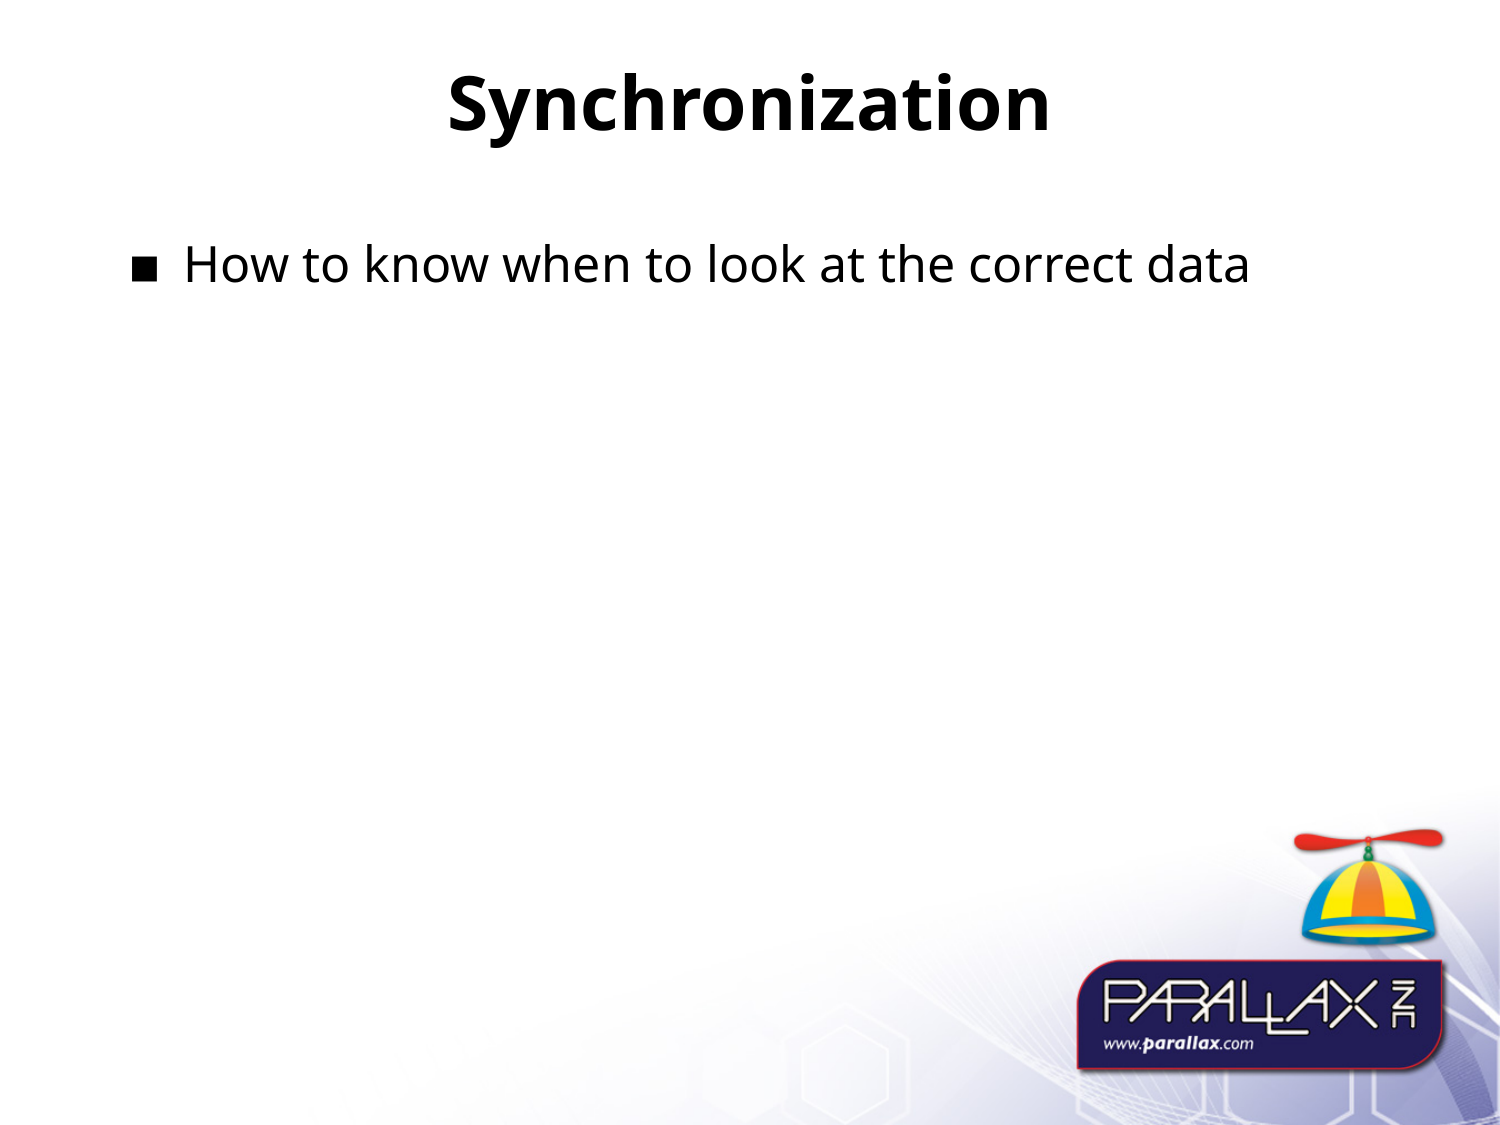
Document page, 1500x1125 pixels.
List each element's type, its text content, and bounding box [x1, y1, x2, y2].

picture [0, 0, 1500, 1125]
title Synchronization [112, 0, 1388, 202]
list How to know when to look at the correct data [112, 224, 1388, 951]
